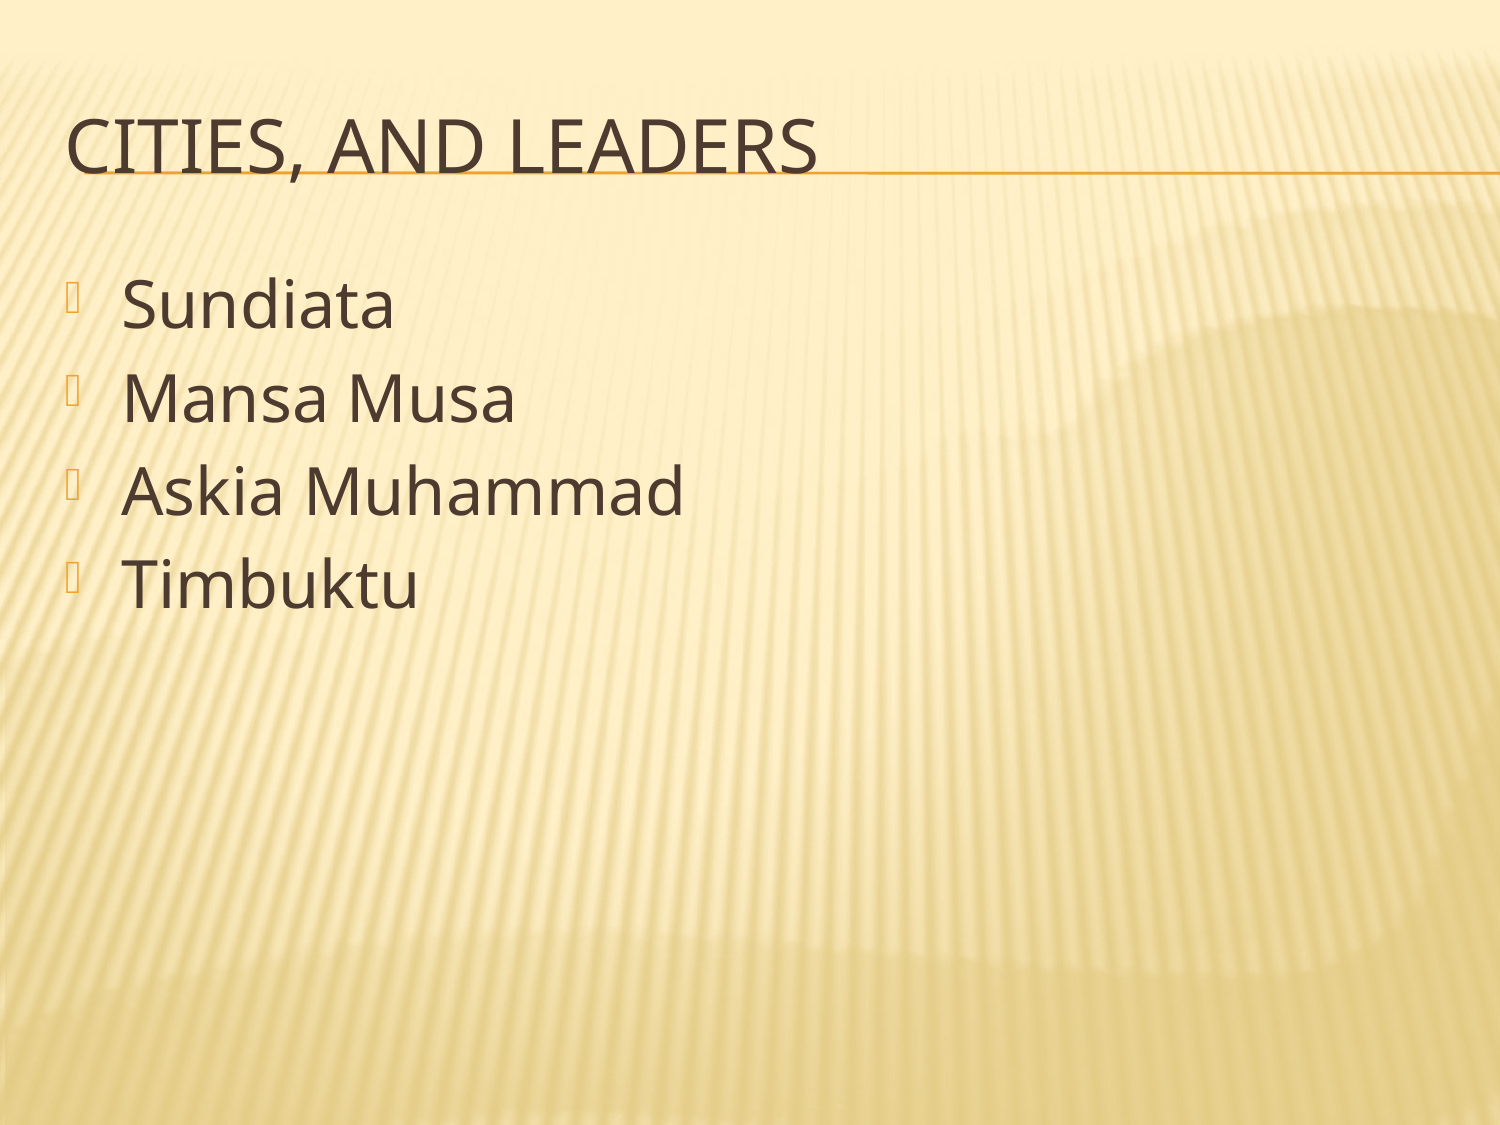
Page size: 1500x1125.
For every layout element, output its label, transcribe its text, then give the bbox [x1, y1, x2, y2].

list Sundiata Mansa Musa Askia Muhammad Timbuktu [50, 254, 1475, 998]
title Cities, and Leaders [50, 75, 1475, 213]
